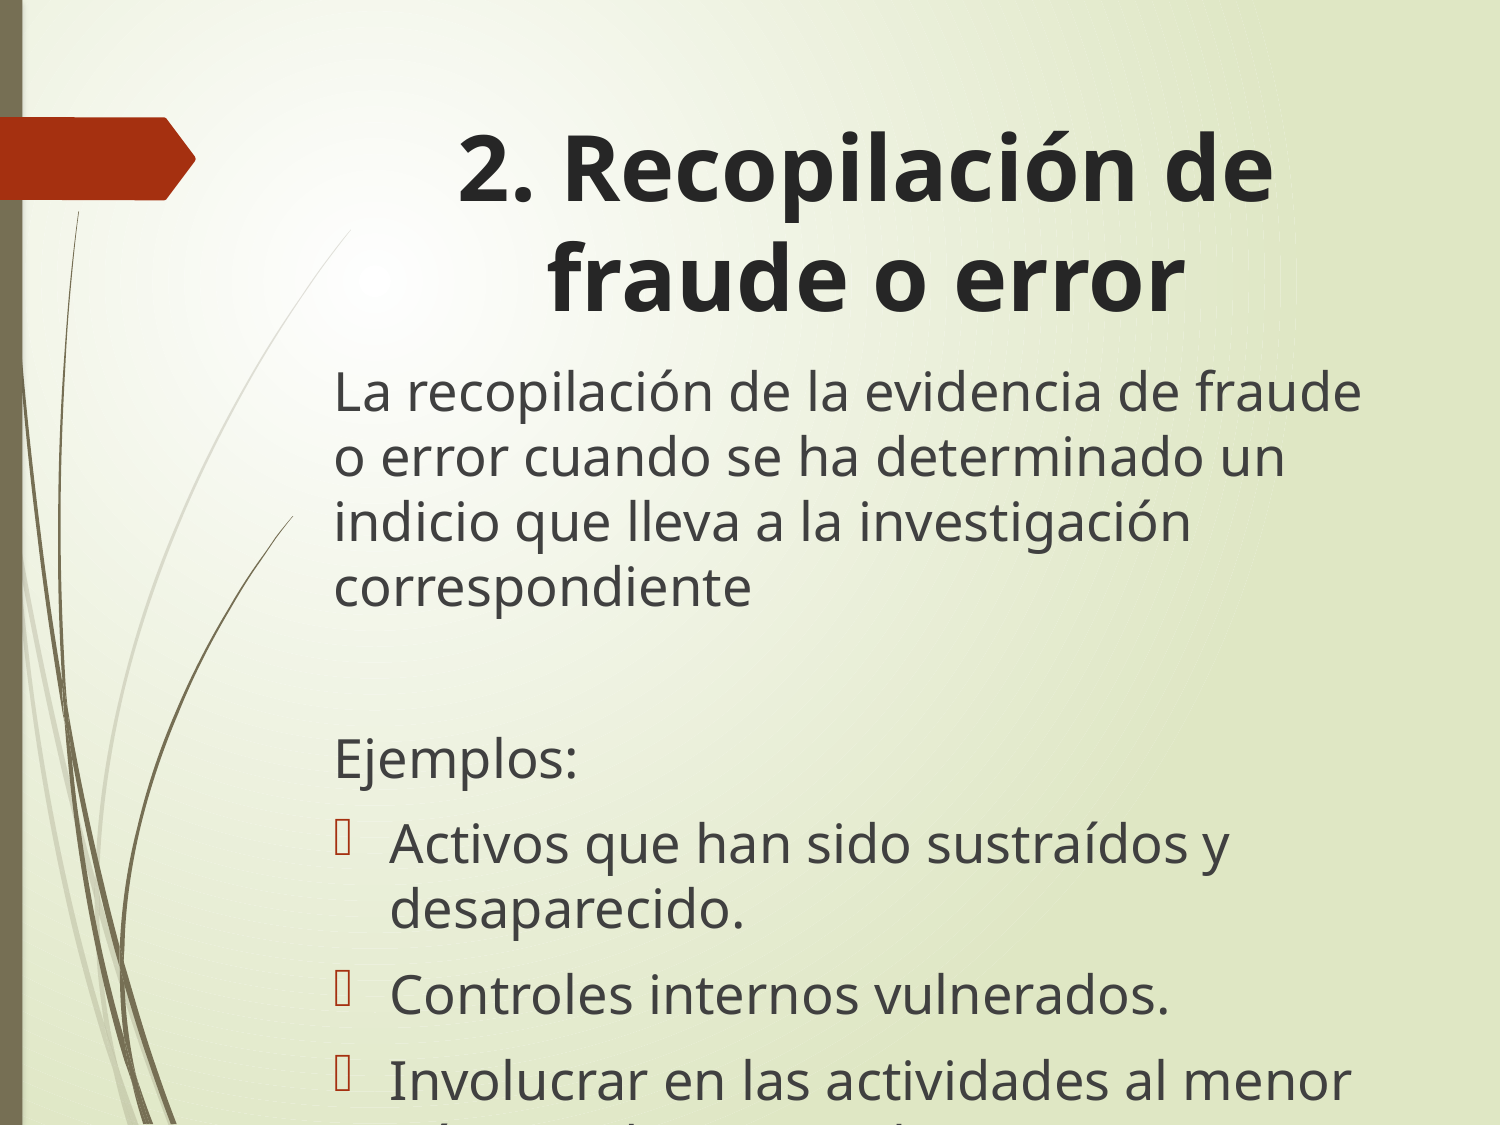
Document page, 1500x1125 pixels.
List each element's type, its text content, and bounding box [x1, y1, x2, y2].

title 2. Recopilación de fraude o error [319, 102, 1416, 313]
list La recopilación de la evidencia de fraude o error cuando se ha determinado un indicio que lleva a la investigación correspondiente Ejemplos: Activos que han sido sustraídos y desaparecido. Controles internos vulnerados. Involucrar en las actividades al menor número de personal. [318, 350, 1416, 1063]
